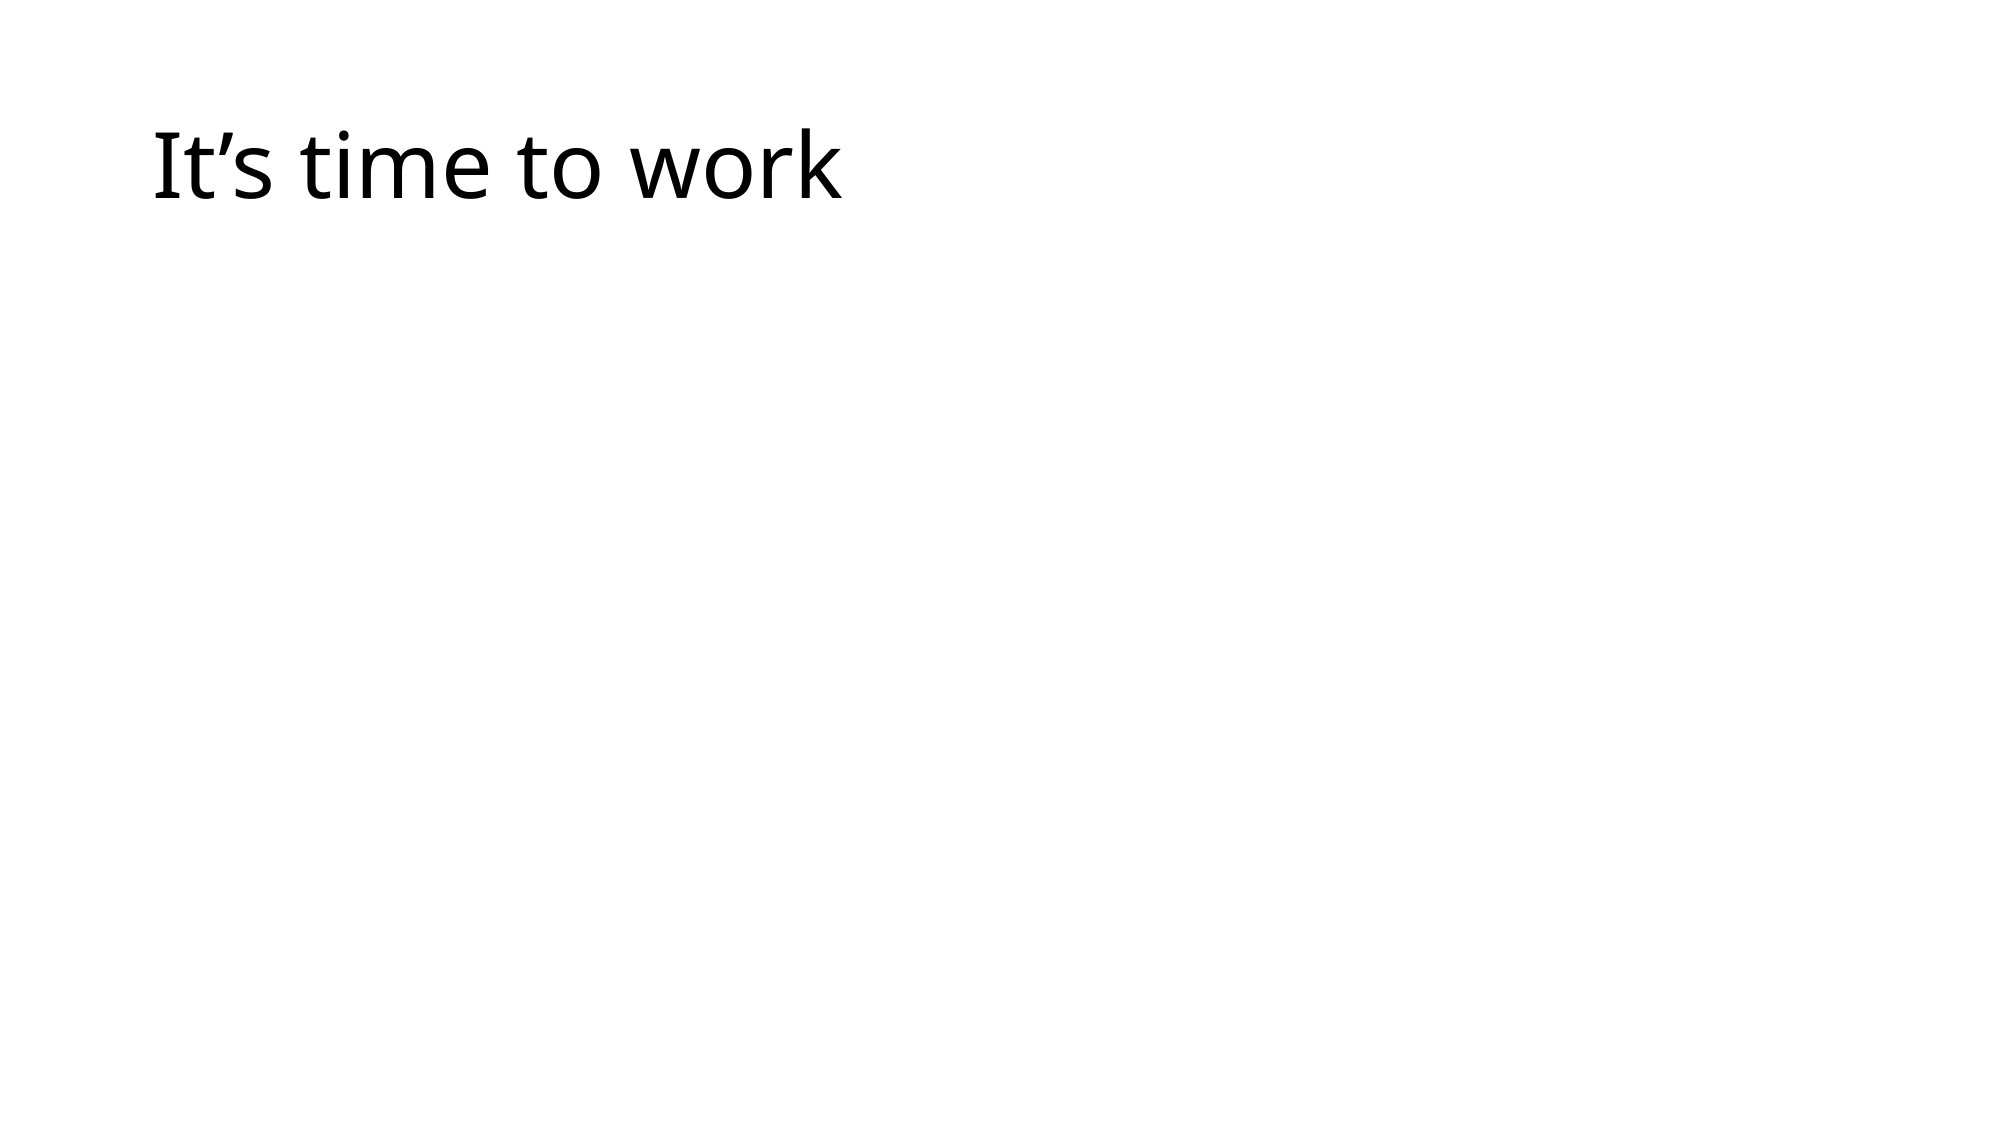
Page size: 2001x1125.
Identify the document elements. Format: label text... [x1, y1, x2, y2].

title It’s time to work [137, 59, 1863, 278]
